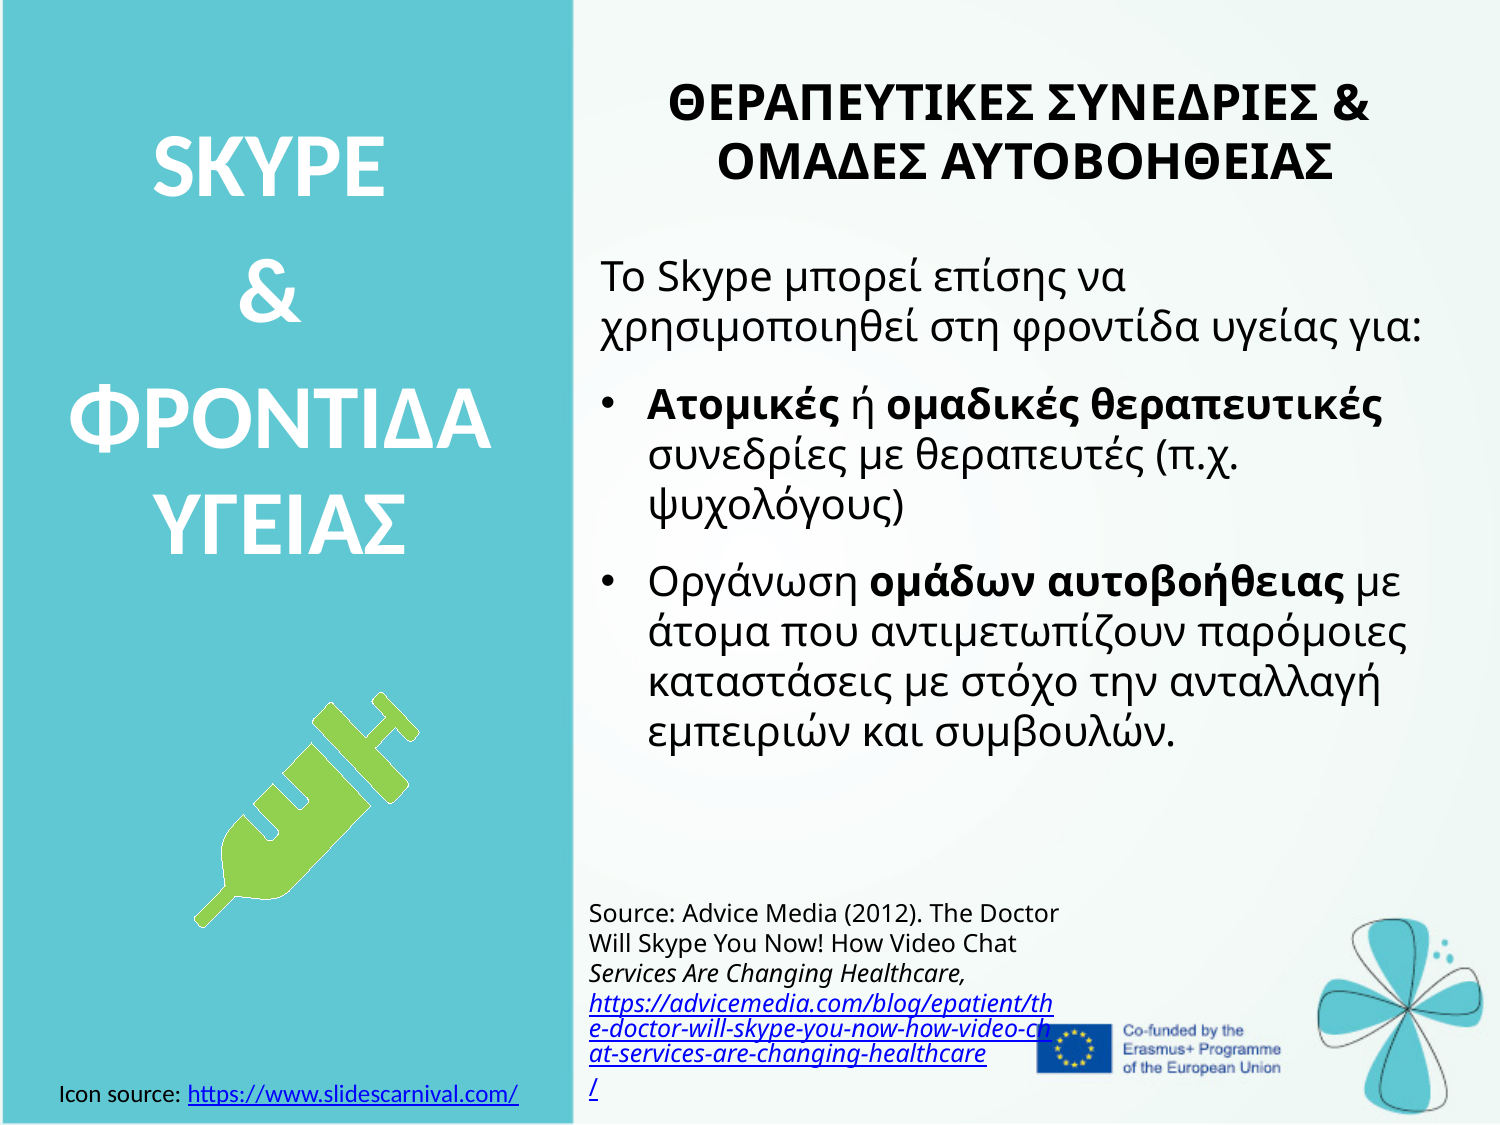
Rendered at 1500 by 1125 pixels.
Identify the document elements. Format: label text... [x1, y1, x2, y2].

text_box ΘΕΡΑΠΕΥΤΙΚΕΣ ΣΥΝΕΔΡΙΕΣ & ΟΜΑΔΕΣ ΑΥΤΟΒΟΗΘΕΙΑΣ Το Skype μπορεί επίσης να χρησιμοποιηθεί στη φροντίδα υγείας για: Ατομικές ή ομαδικές θεραπευτικές συνεδρίες με θεραπευτές (π.χ. ψυχολόγους) Οργάνωση ομάδων αυτοβοήθειας με άτομα που αντιμετωπίζουν παρόμοιες καταστάσεις με στόχο την ανταλλαγή εμπειριών και συμβουλών. [585, 62, 1465, 763]
text_box Source: Advice Media (2012). The Doctor Will Skype You Now! How Video Chat Services Are Changing Healthcare, https://advicemedia.com/blog/epatient/the-doctor-will-skype-you-now-how-video-chat-services-are-changing-healthcare/ [574, 890, 1075, 1064]
text_box [312, 692, 420, 804]
text_box [194, 742, 371, 928]
text_box Icon source: https://www.slidescarnival.com/ [43, 1070, 540, 1116]
table_header SKYPE & ΦΡΟΝΤΙΔΑ ΥΓΕΙΑΣ [0, 114, 561, 577]
picture [0, 0, 1500, 1125]
